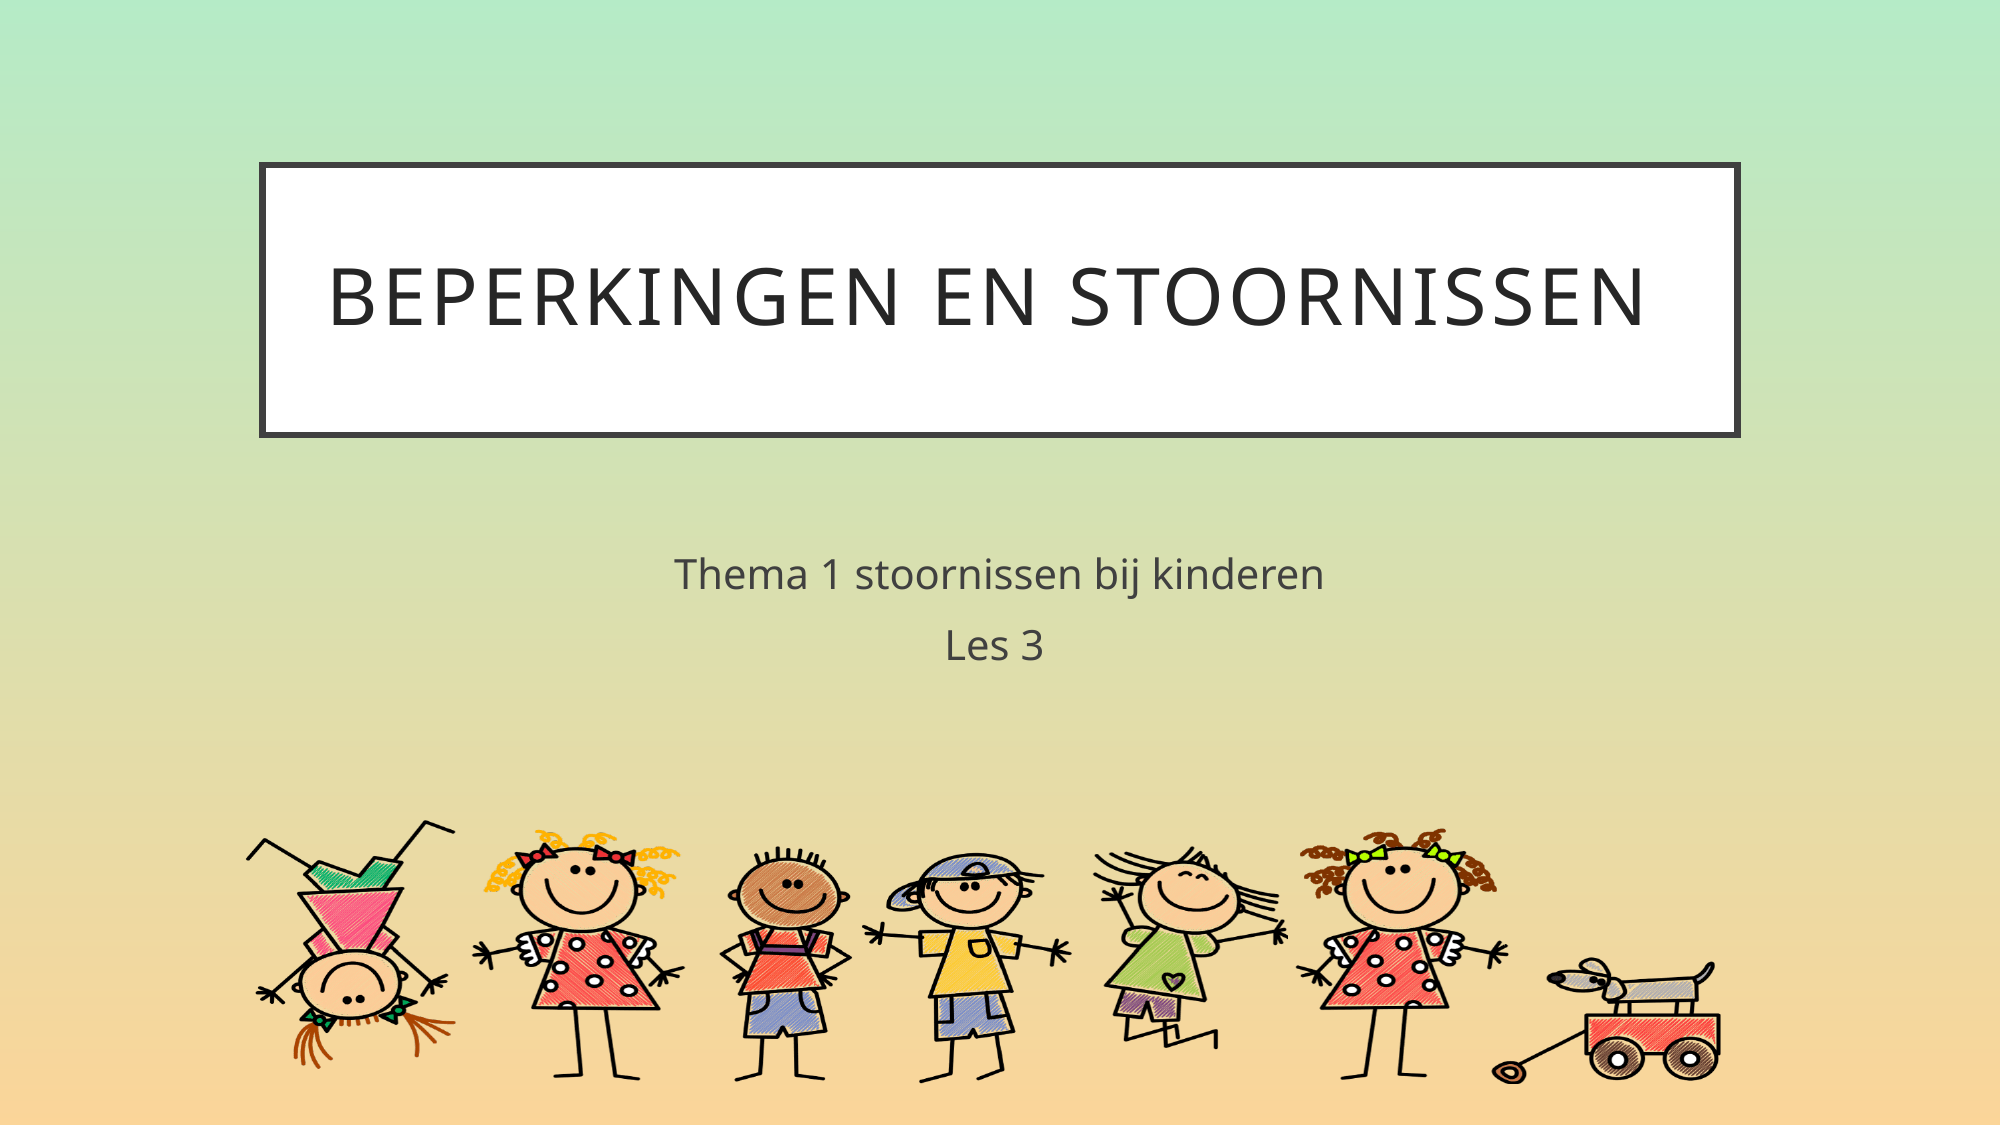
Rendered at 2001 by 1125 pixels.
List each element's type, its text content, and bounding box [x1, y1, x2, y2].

subtitle Thema 1 stoornissen bij kinderen Les 3 [442, 540, 1558, 744]
title Beperkingen en stoornissen [259, 162, 1741, 438]
picture [231, 816, 1769, 1084]
